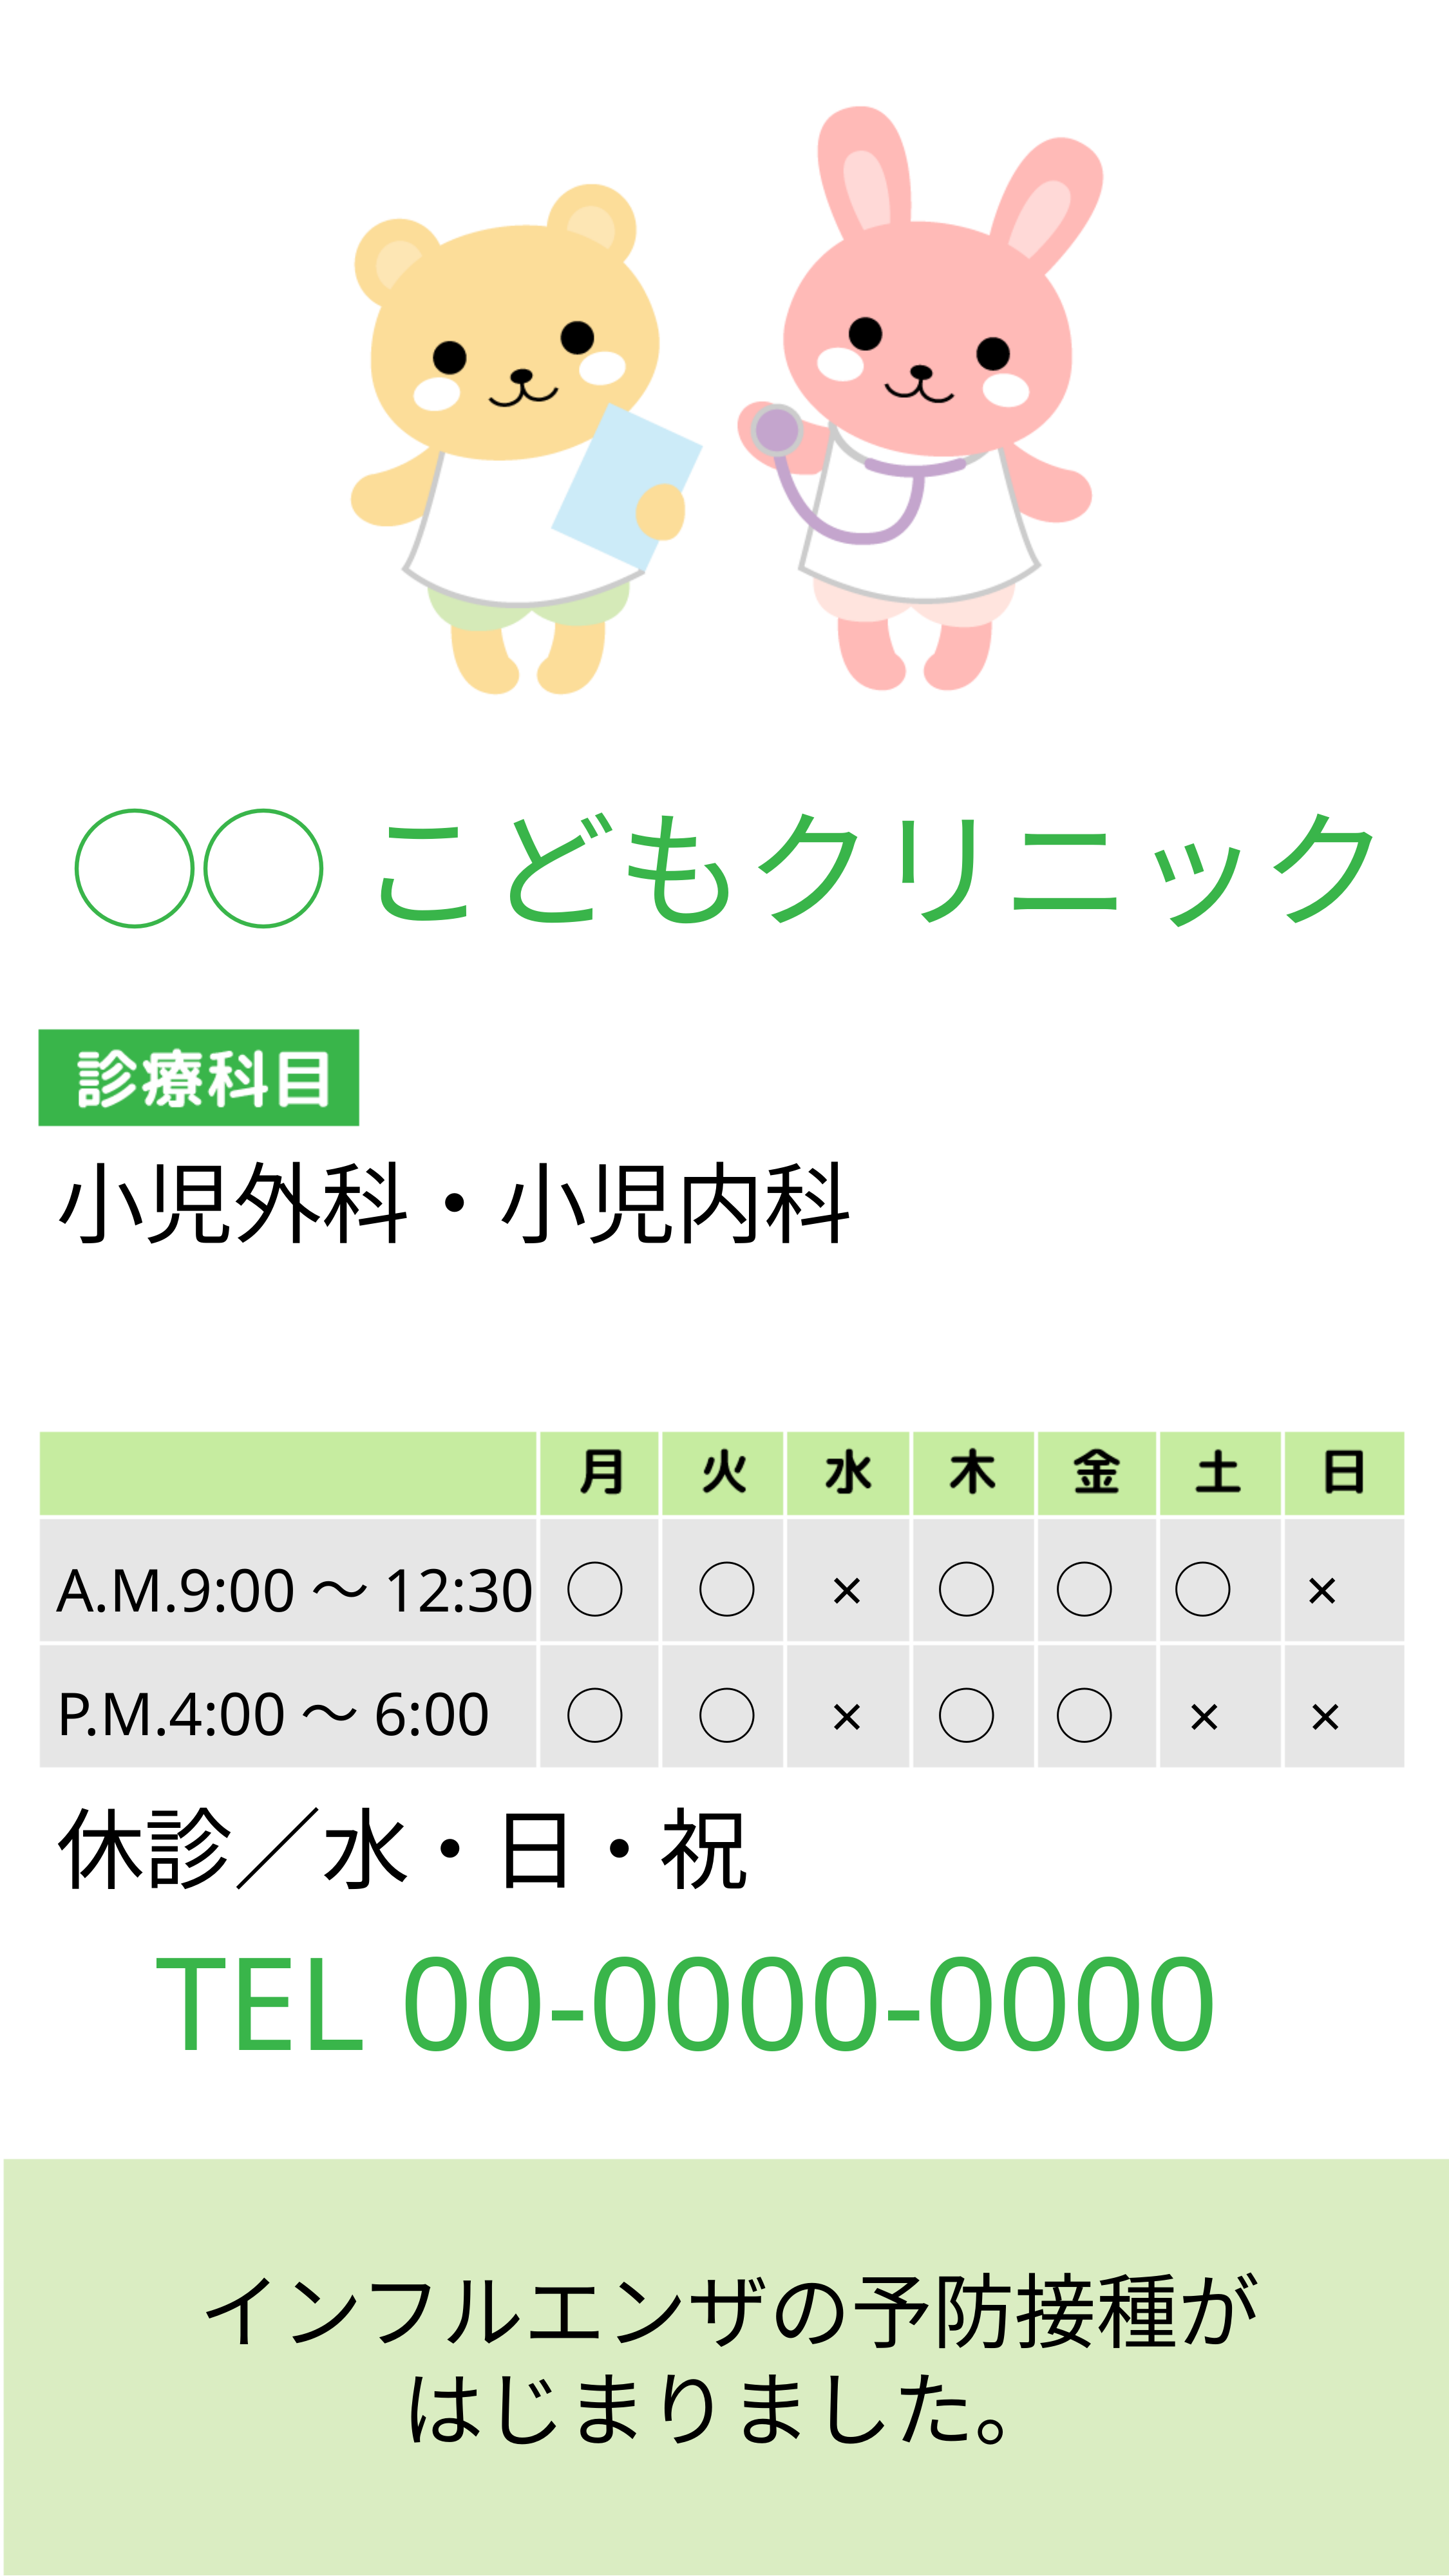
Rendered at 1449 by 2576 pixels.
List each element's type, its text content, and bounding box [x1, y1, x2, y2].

text_box P.M.4:00〜6:00 [46, 1636, 604, 1753]
picture [0, 0, 1449, 2575]
text_box A.M.9:00〜12:30 [46, 1512, 556, 1628]
text_box TEL 00-0000-0000 [146, 1917, 1307, 2082]
text_box ◯ ◯ × ◯ ◯ ◯ × [556, 1512, 1385, 1628]
text_box 小児外科・小児内科 [46, 1143, 1336, 1259]
text_box ◯ ◯ × ◯ ◯ × × [556, 1639, 1385, 1755]
text_box 休診／水・日・祝 [46, 1789, 1336, 1905]
text_box ◯◯こどもクリニック [59, 784, 1401, 949]
text_box インフルエンザの予防接種が はじまりました。 [74, 2255, 1385, 2461]
